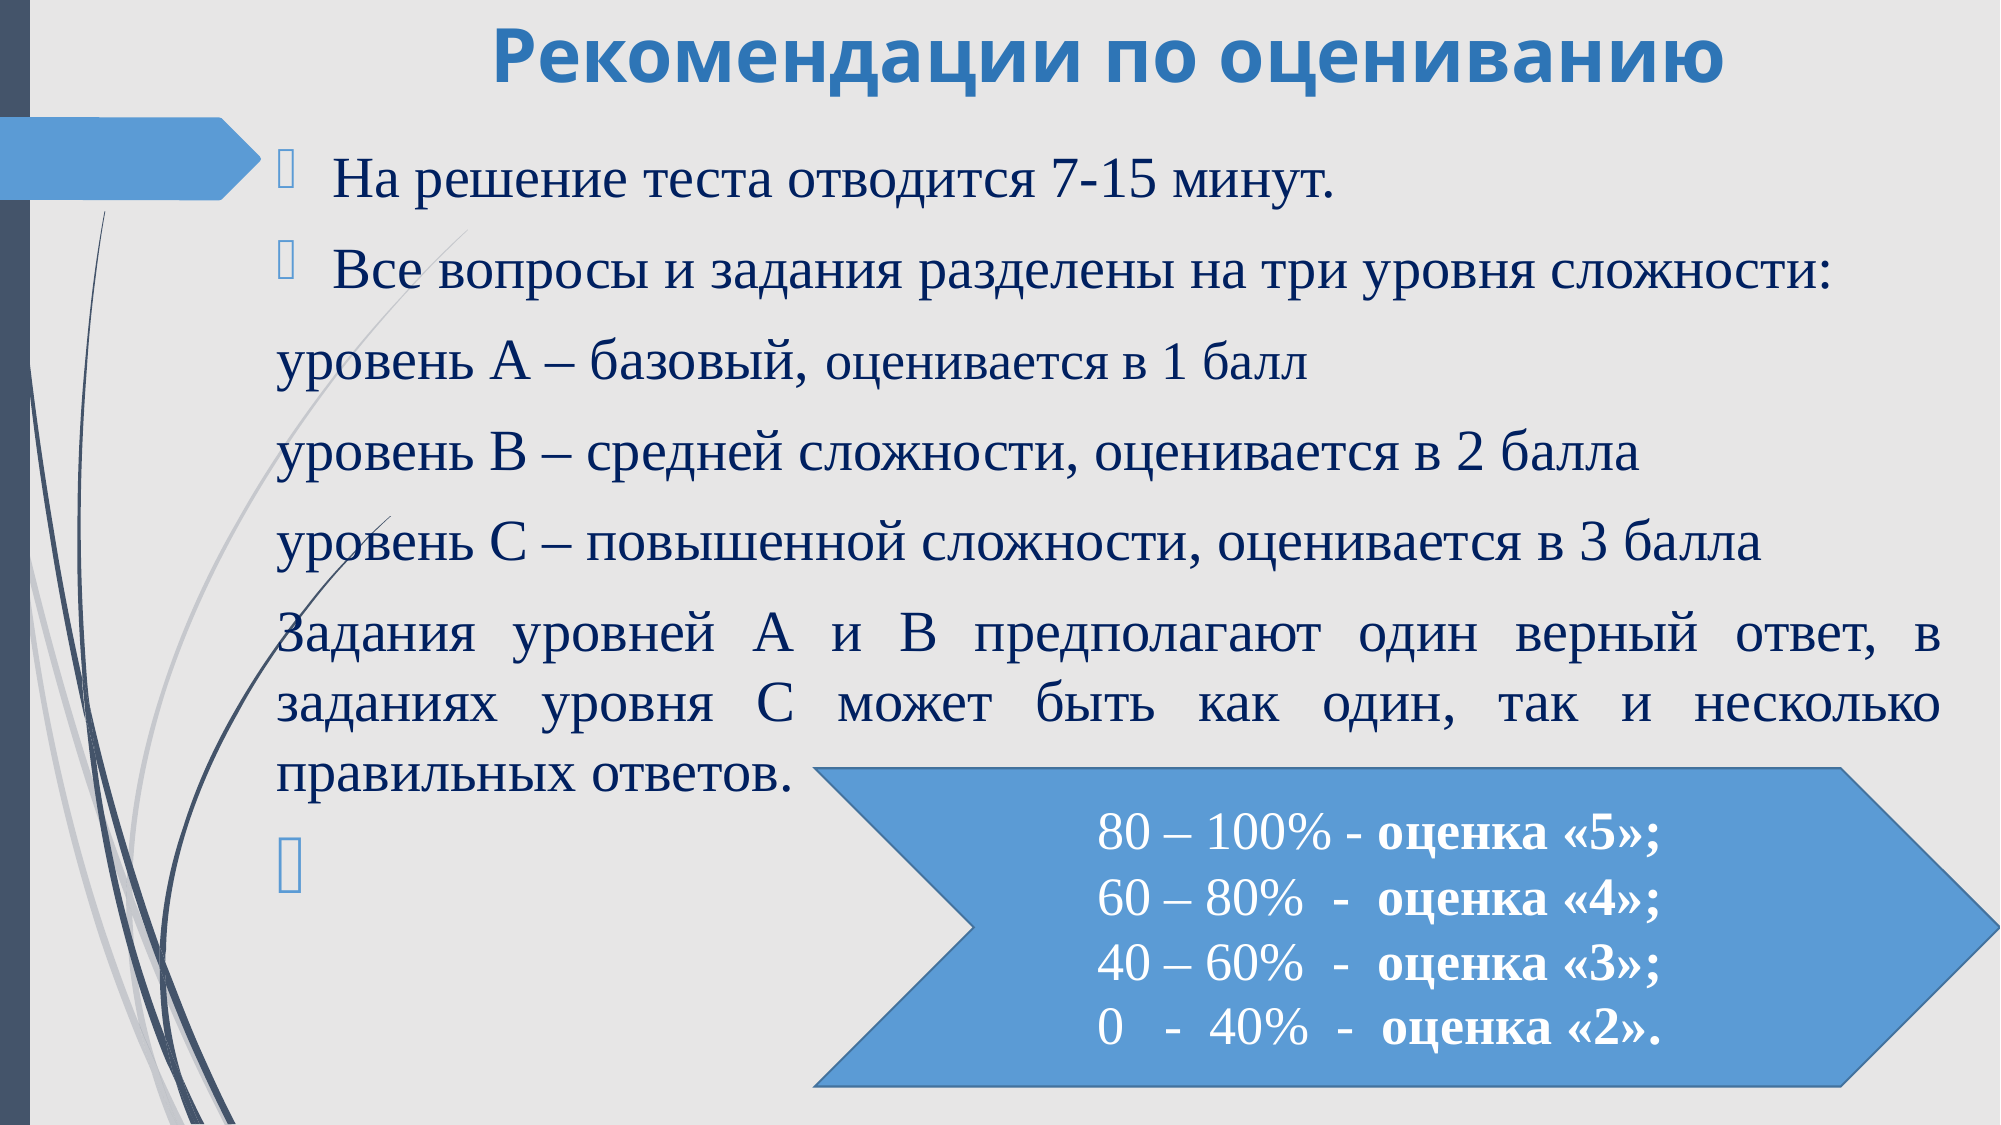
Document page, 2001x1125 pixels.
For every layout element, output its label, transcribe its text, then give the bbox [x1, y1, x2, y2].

title Рекомендации по оцениванию [330, 0, 1888, 97]
text_box 80 – 100% - оценка «5»; 60 – 80% - оценка «4»; 40 – 60% - оценка «3»; 0 - 40% - оценка «2». [1082, 788, 1819, 1063]
list На решение теста отводится 7-15 минут. Все вопросы и задания разделены на три уровня сложности: уровень А – базовый, оценивается в 1 балл уровень В – средней сложности, оценивается в 2 балла уровень С – повышенной сложности, оценивается в 3 балла Задания уровней А и В предполагают один верный ответ, в заданиях уровня С может быть как один, так и несколько правильных ответов. [261, 97, 1959, 1106]
text_box [812, 767, 2000, 1088]
